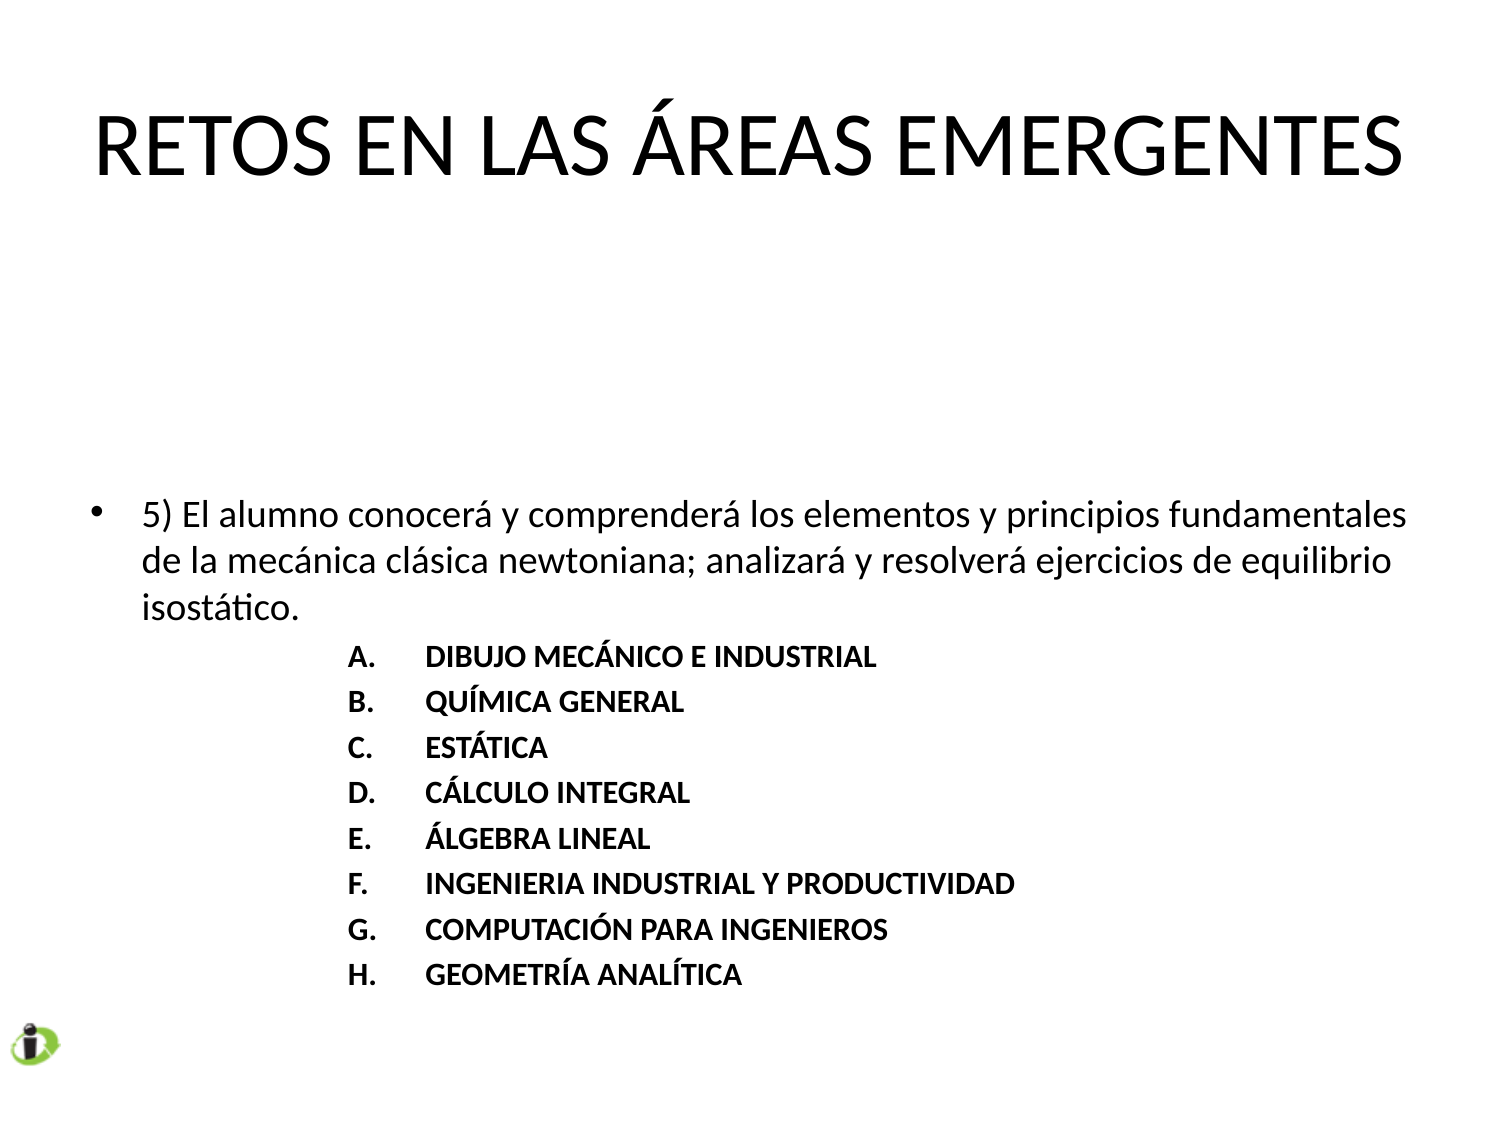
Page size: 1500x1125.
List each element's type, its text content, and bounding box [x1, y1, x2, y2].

title RETOS EN LAS ÁREAS EMERGENTES [75, 45, 1425, 233]
picture [10, 1020, 61, 1072]
list 5) El alumno conocerá y comprenderá los elementos y principios fundamentales de la mecánica clásica newtoniana; analizará y resolverá ejercicios de equilibrio isostático. DIBUJO MECÁNICO E INDUSTRIAL QUÍMICA GENERAL ESTÁTICA CÁLCULO INTEGRAL ÁLGEBRA LINEAL INGENIERIA INDUSTRIAL Y PRODUCTIVIDAD COMPUTACIÓN PARA INGENIEROS GEOMETRÍA ANALÍTICA [75, 262, 1425, 1005]
